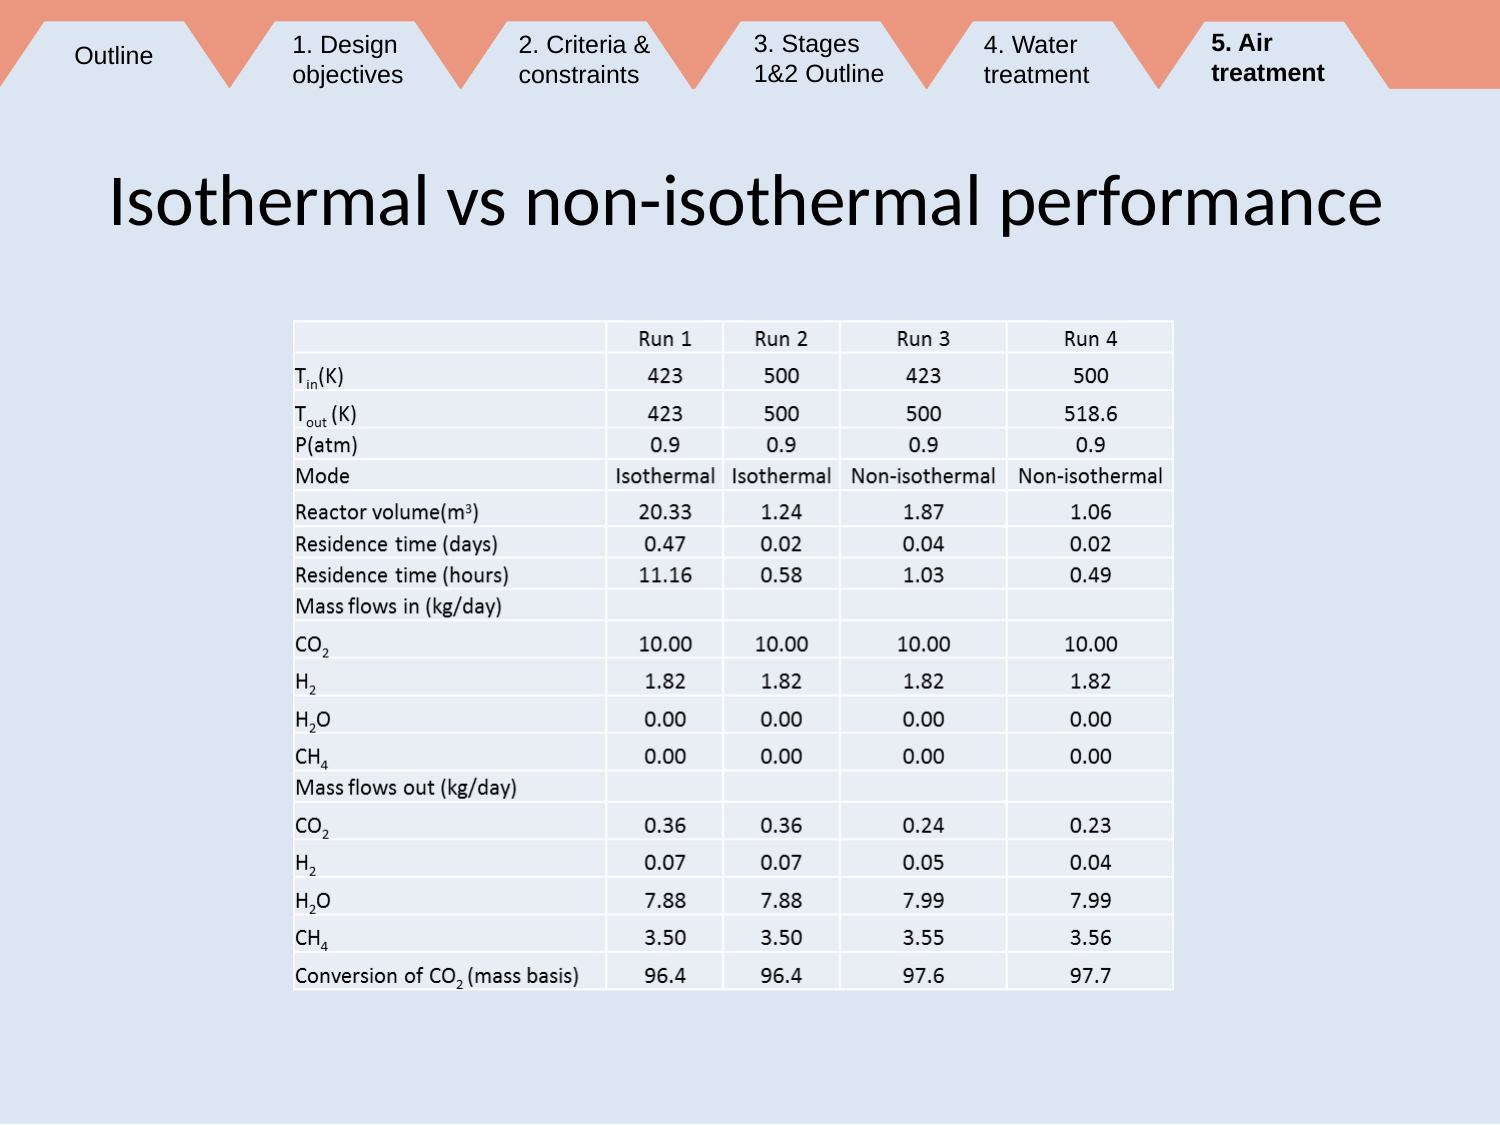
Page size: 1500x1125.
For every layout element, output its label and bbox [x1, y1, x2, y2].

picture [0, 0, 1500, 1117]
list [292, 316, 1174, 1003]
